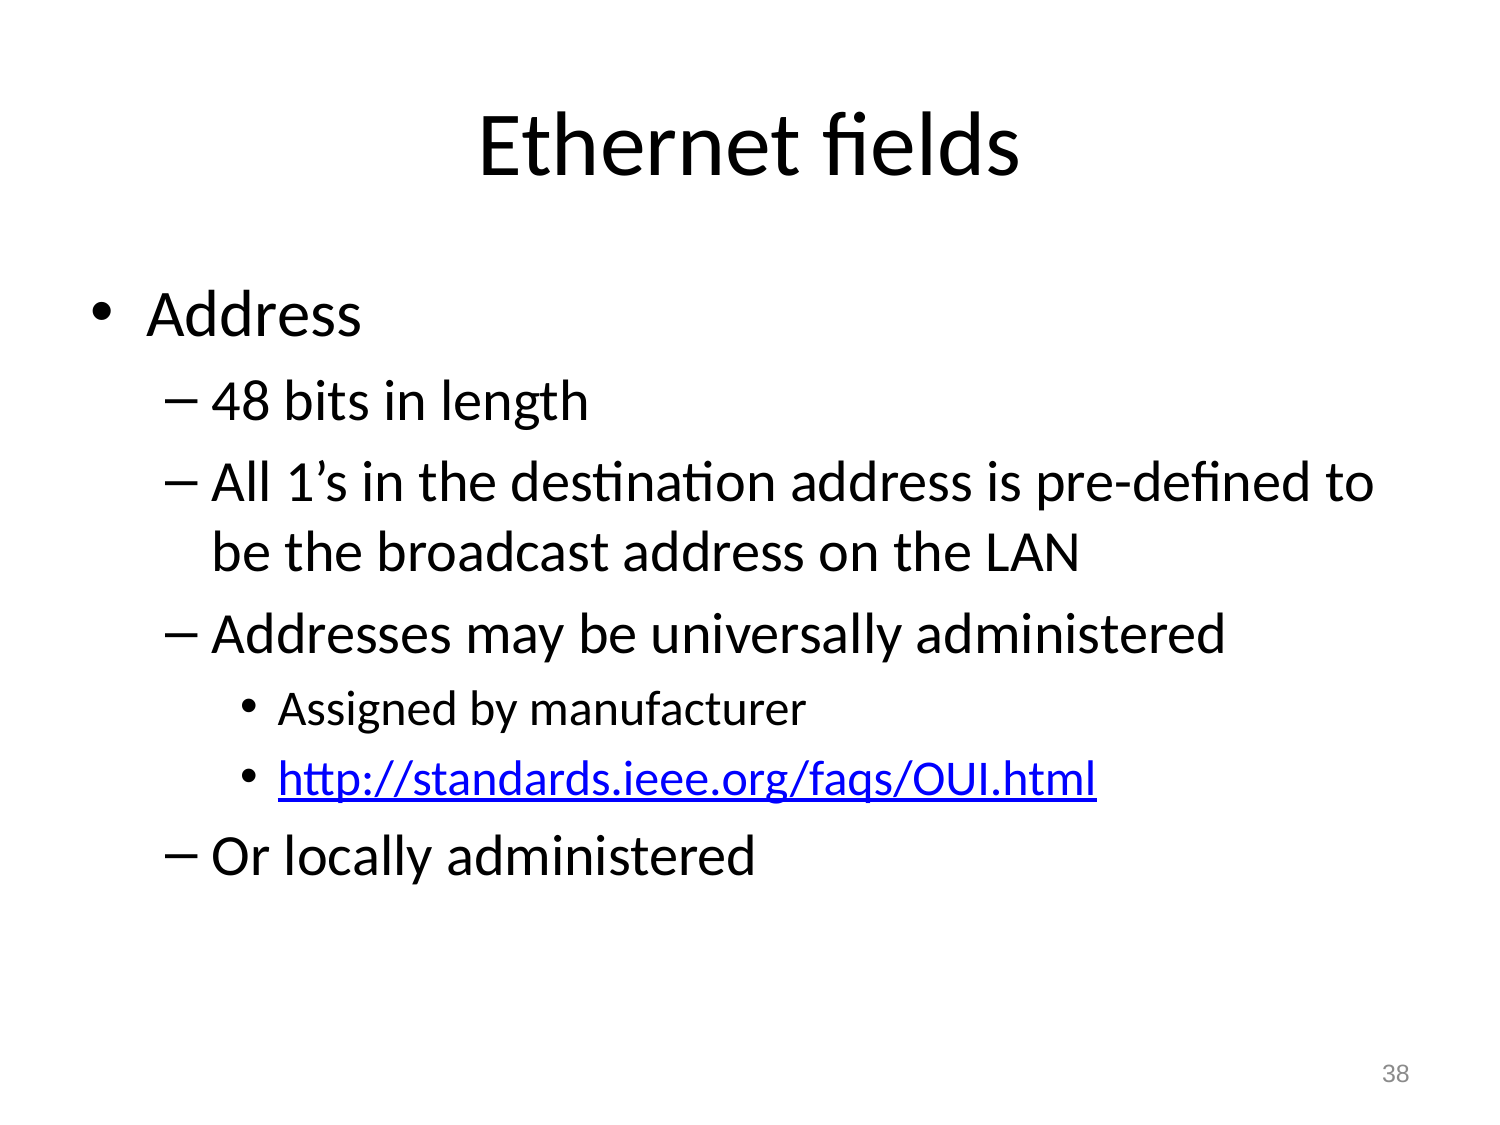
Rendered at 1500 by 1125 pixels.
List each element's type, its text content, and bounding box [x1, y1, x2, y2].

list Address 48 bits in length All 1’s in the destination address is pre-defined to be the broadcast address on the LAN Addresses may be universally administered Assigned by manufacturer http://standards.ieee.org/faqs/OUI.html Or locally administered [74, 262, 1426, 1006]
title Ethernet fields [74, 44, 1426, 233]
slide_number 38 [1074, 1042, 1425, 1103]
